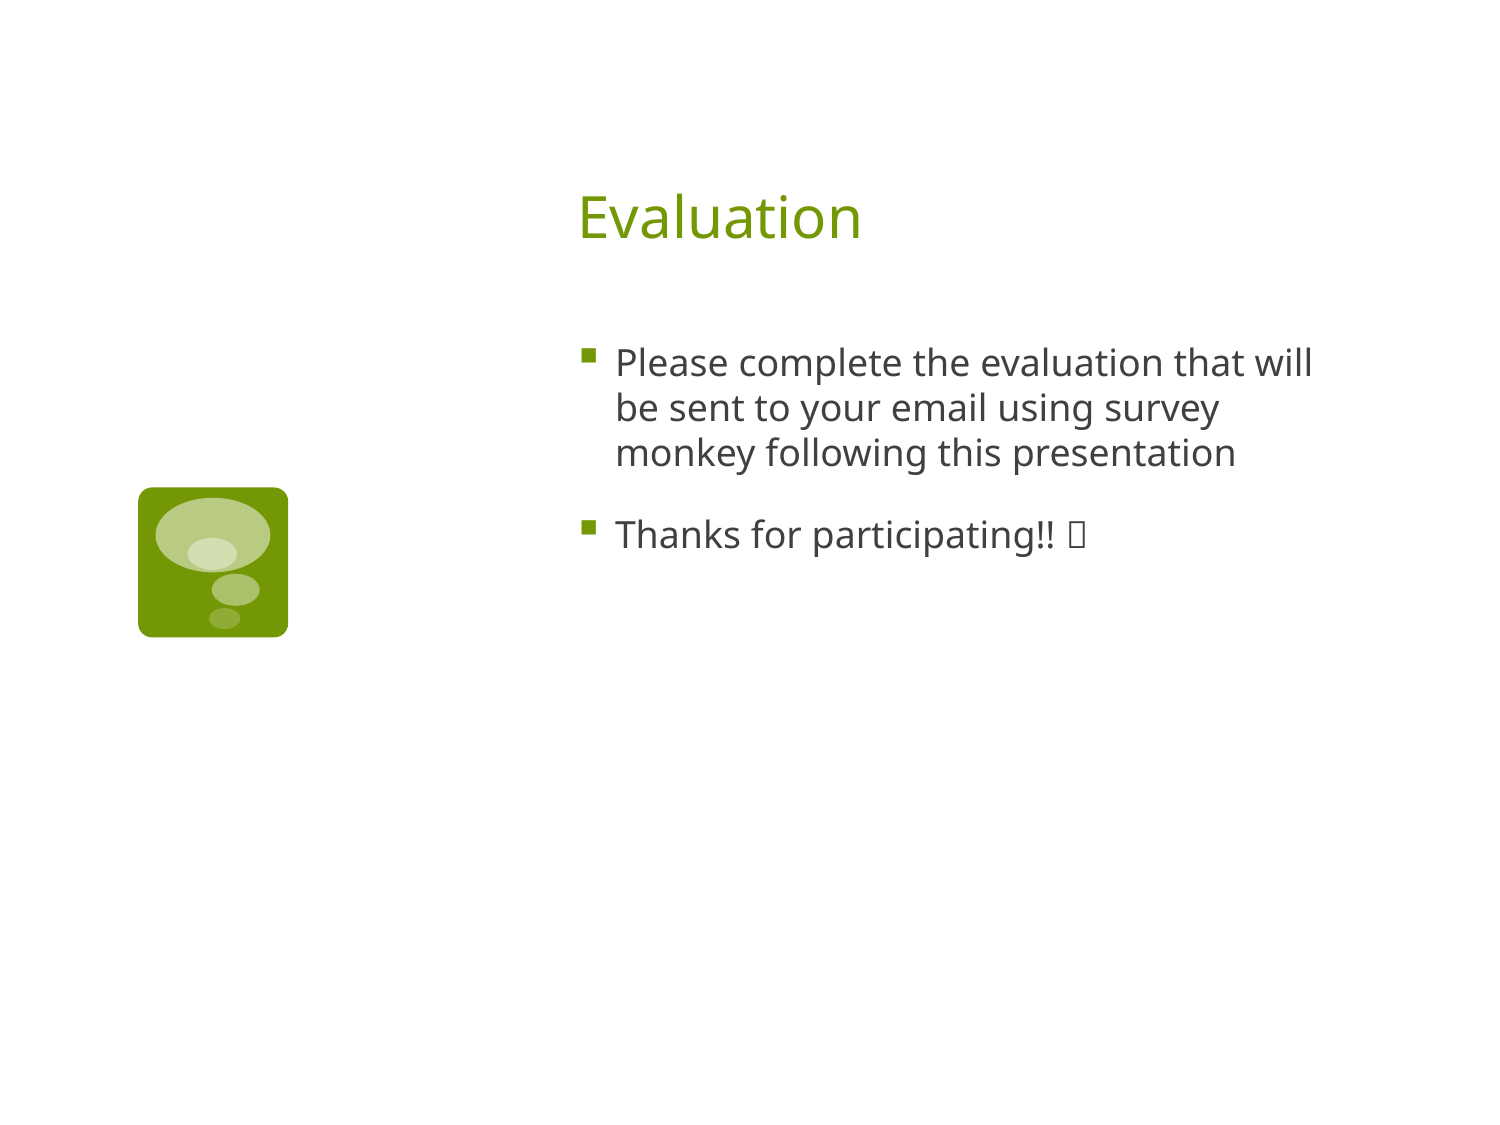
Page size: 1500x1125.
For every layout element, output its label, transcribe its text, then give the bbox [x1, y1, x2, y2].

list Please complete the evaluation that will be sent to your email using survey monkey following this presentation Thanks for participating!!  [562, 331, 1374, 1005]
title Evaluation [562, 112, 1375, 258]
